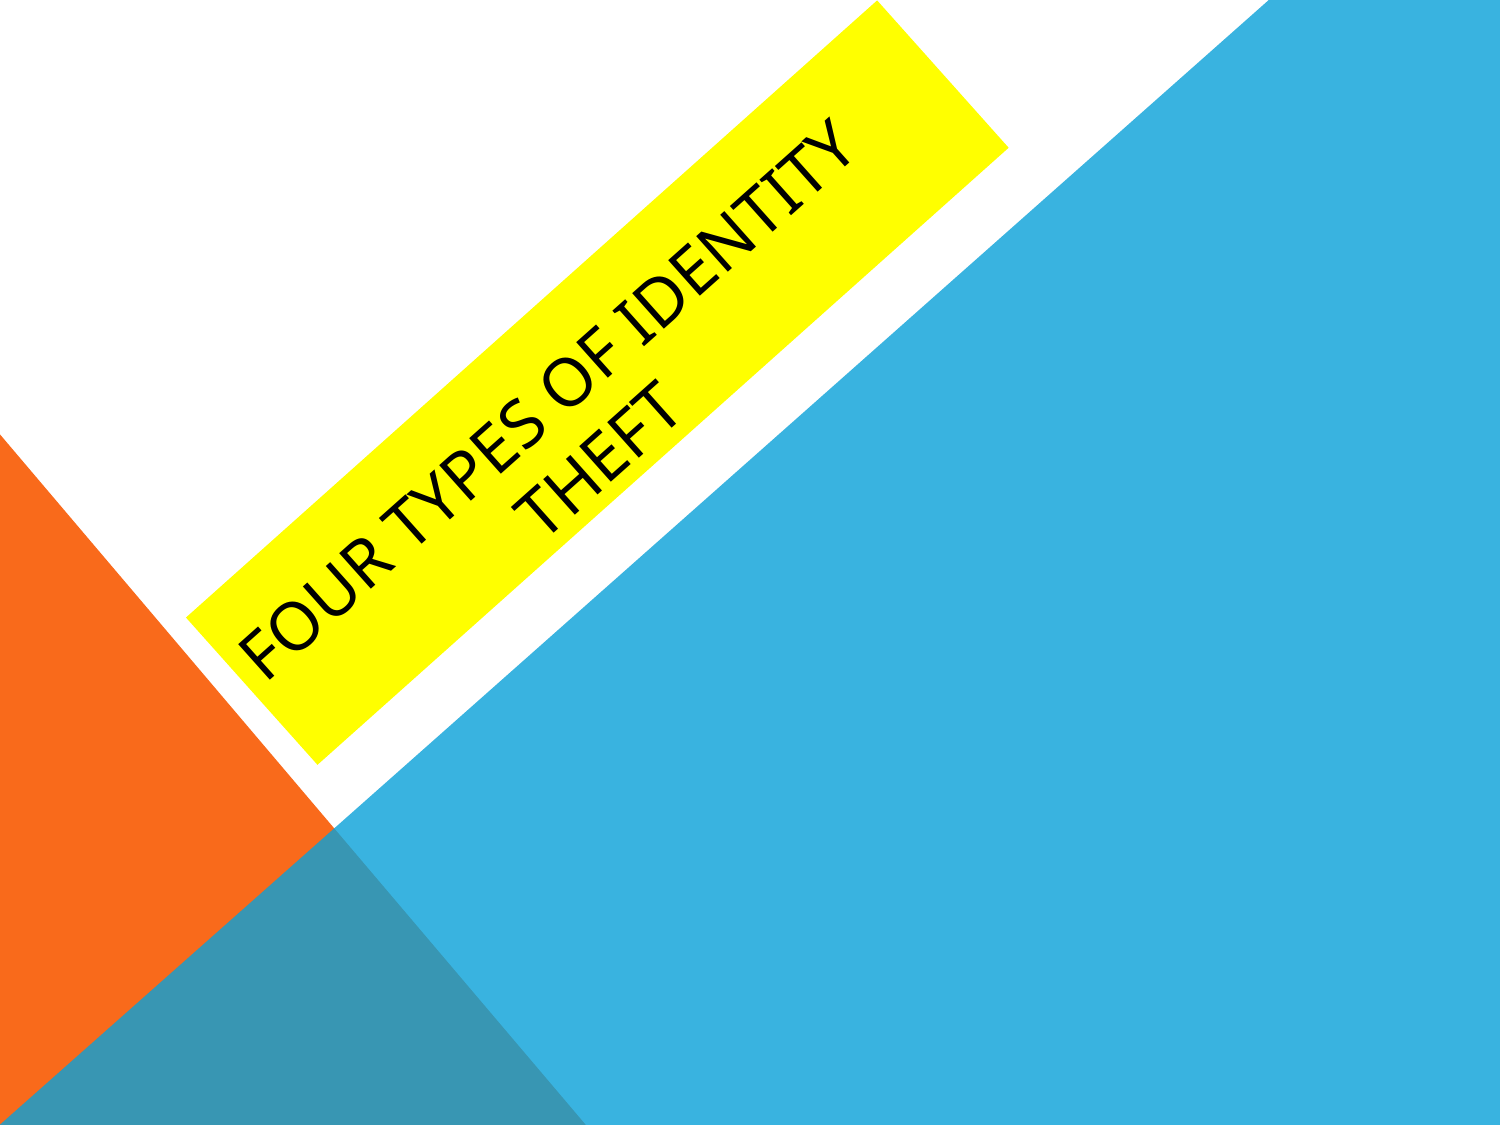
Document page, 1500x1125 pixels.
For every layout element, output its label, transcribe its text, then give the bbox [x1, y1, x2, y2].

title FOUR TYPES OF IDENTITY THEFT [185, 0, 1009, 765]
